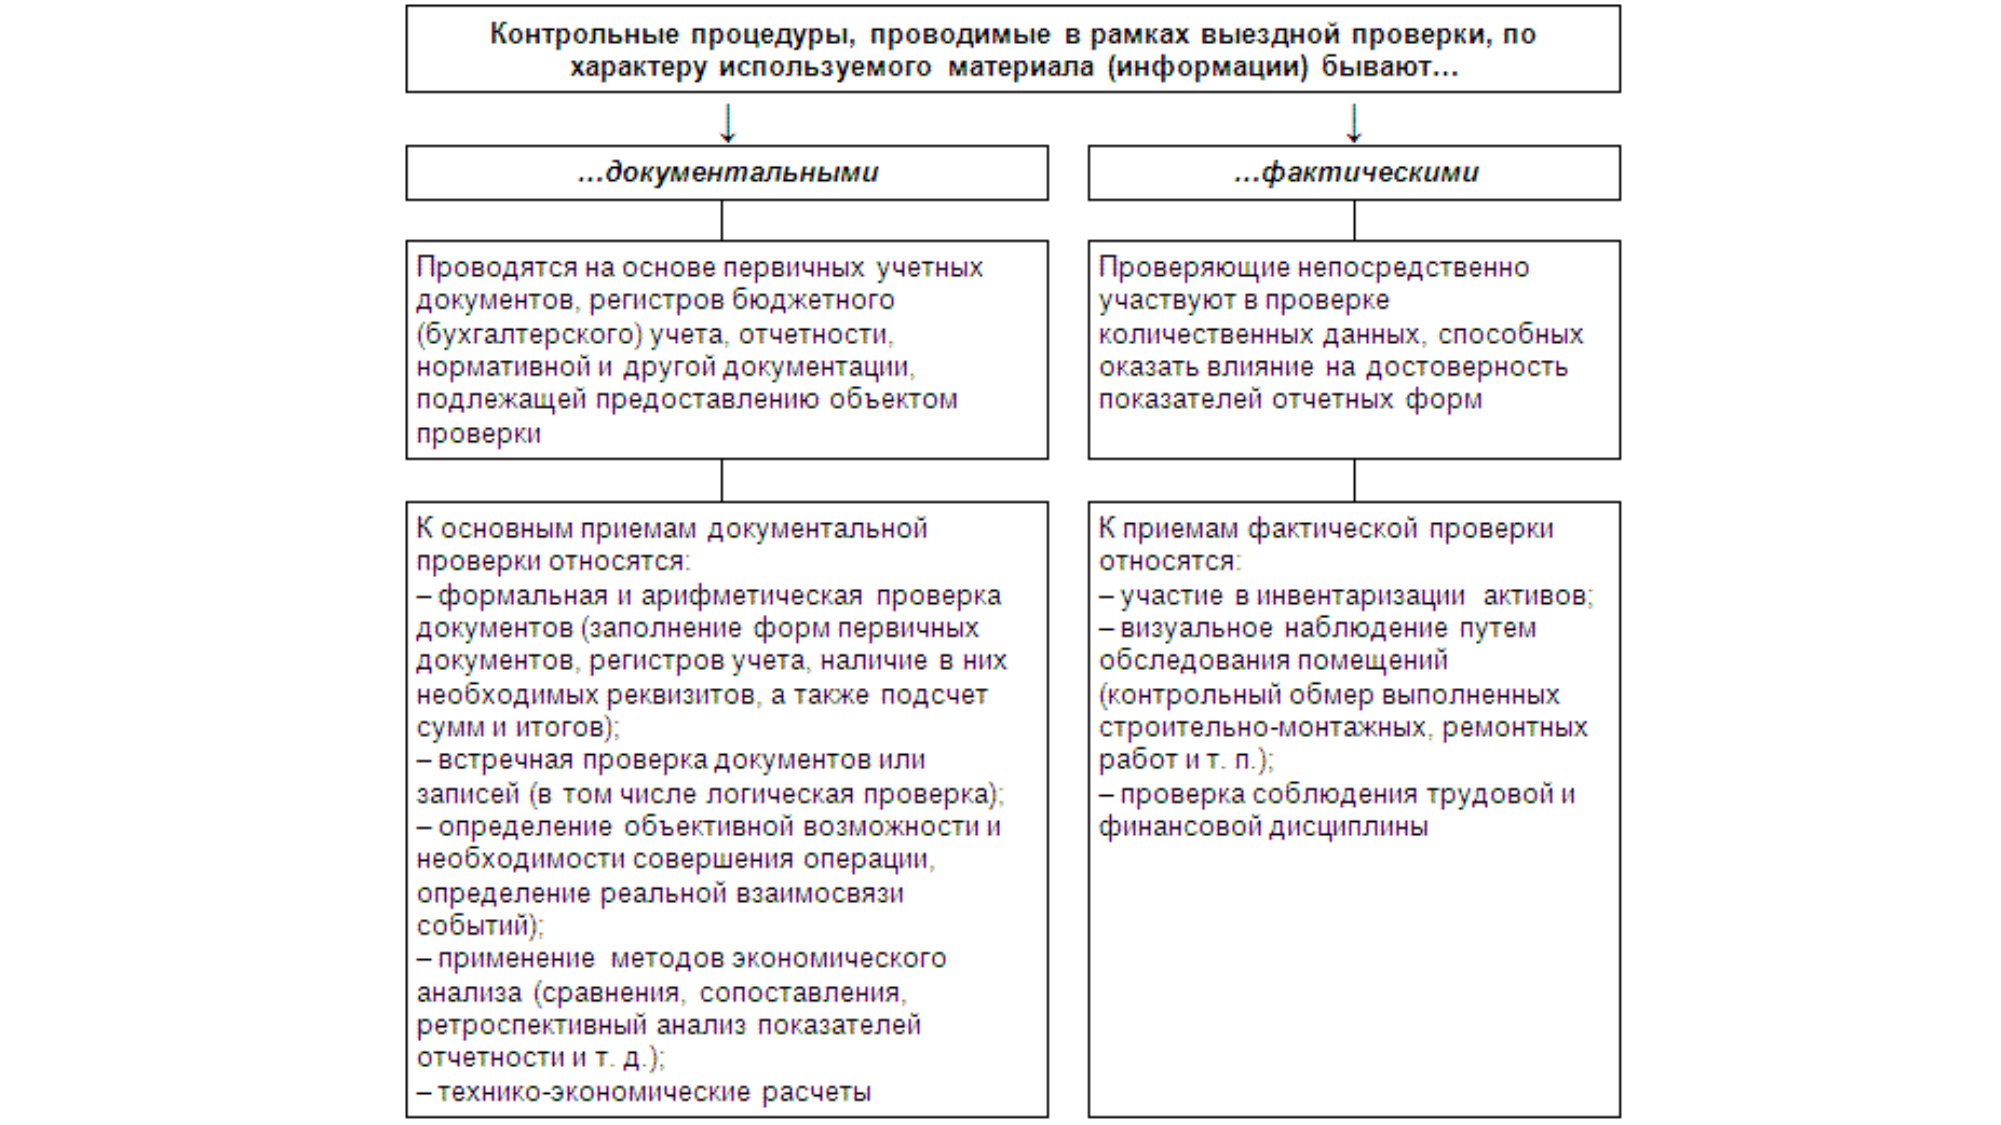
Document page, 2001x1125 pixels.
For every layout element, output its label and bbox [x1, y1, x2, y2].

picture [404, 3, 1624, 1122]
